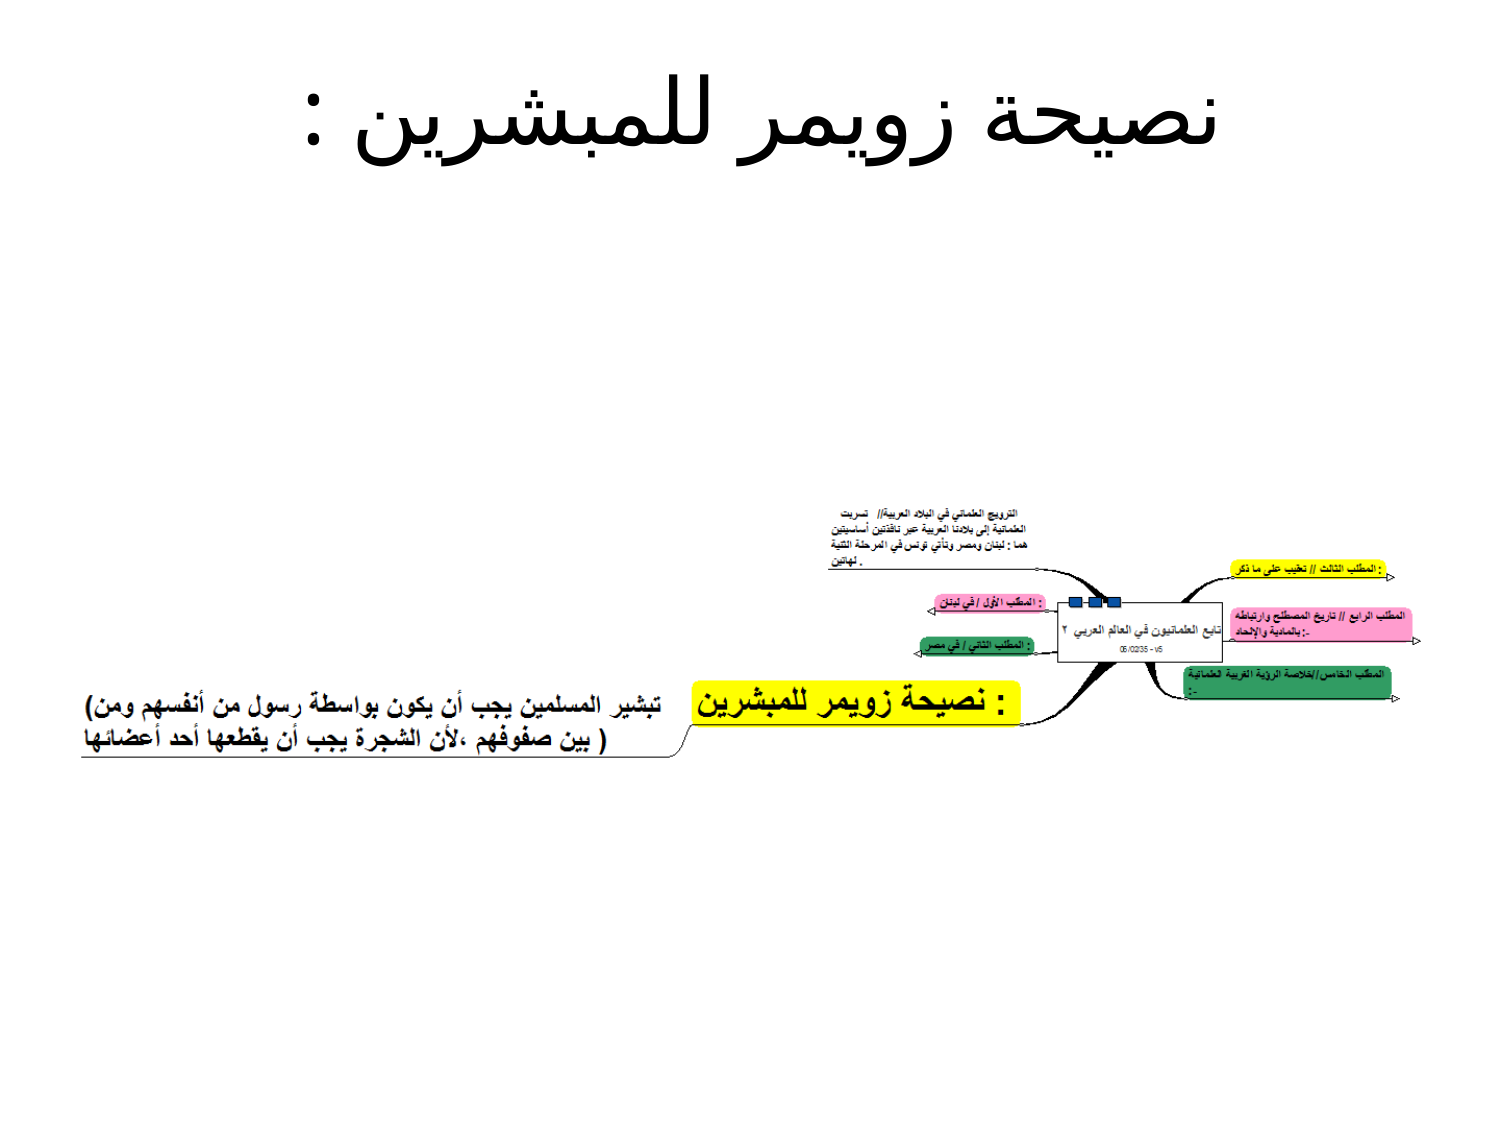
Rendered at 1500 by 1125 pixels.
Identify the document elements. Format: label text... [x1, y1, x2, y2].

title نصيحة زويمر للمبشرين : [75, 6, 1425, 210]
picture [74, 262, 1426, 1005]
